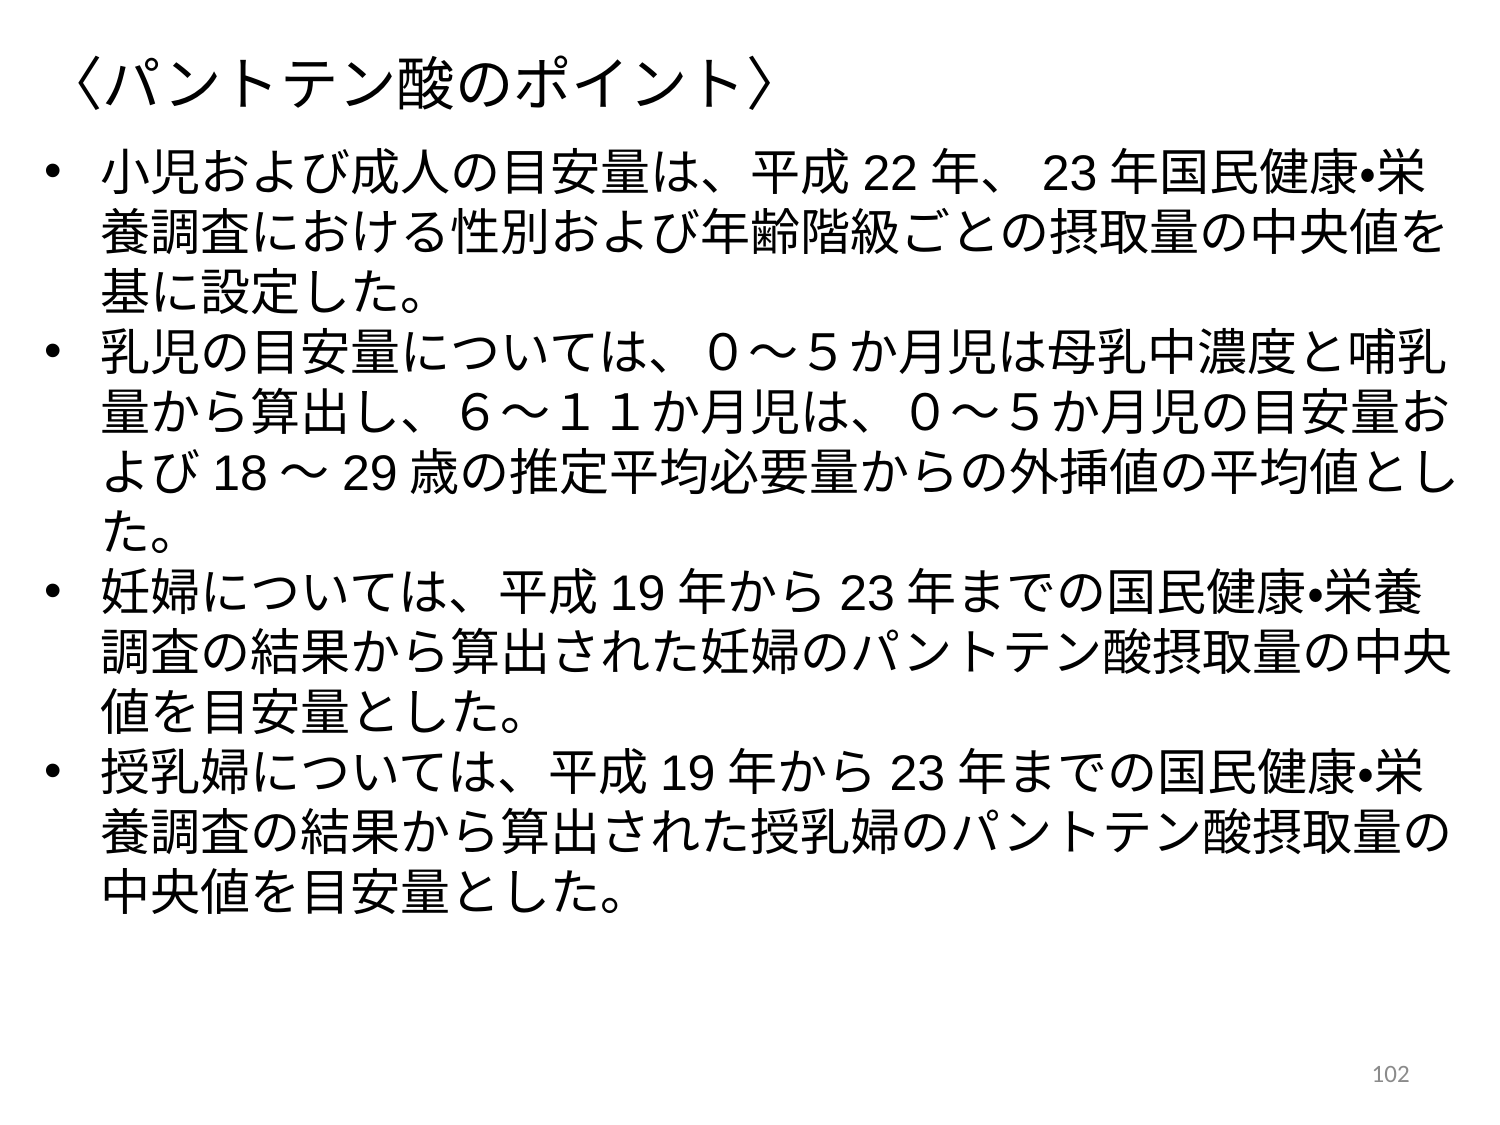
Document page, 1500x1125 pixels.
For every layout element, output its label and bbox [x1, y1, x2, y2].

slide_number [1074, 1042, 1425, 1103]
text_box [29, 132, 1483, 928]
text_box [29, 39, 1433, 125]
